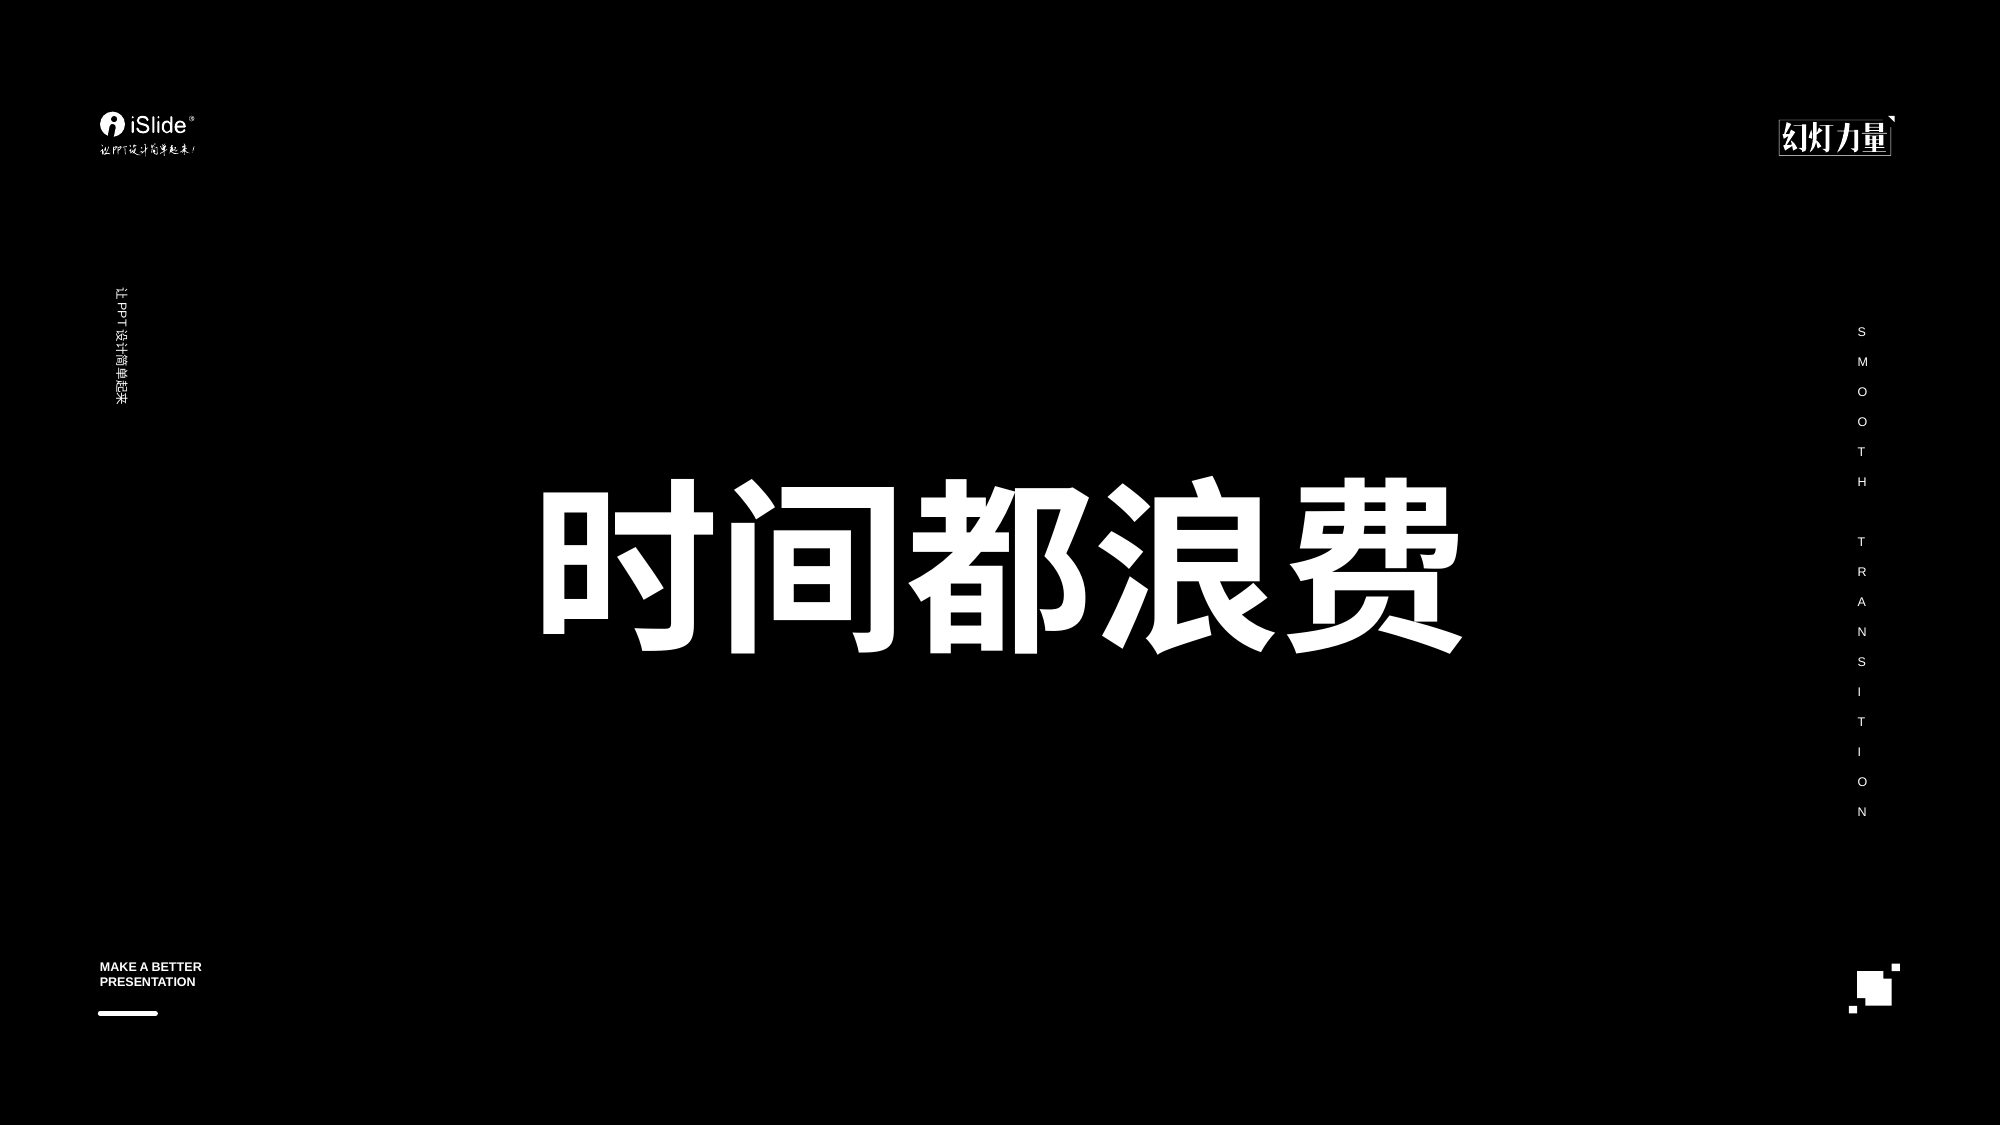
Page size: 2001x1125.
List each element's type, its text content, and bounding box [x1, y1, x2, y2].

text_box 时间都浪费 [211, 405, 1788, 719]
